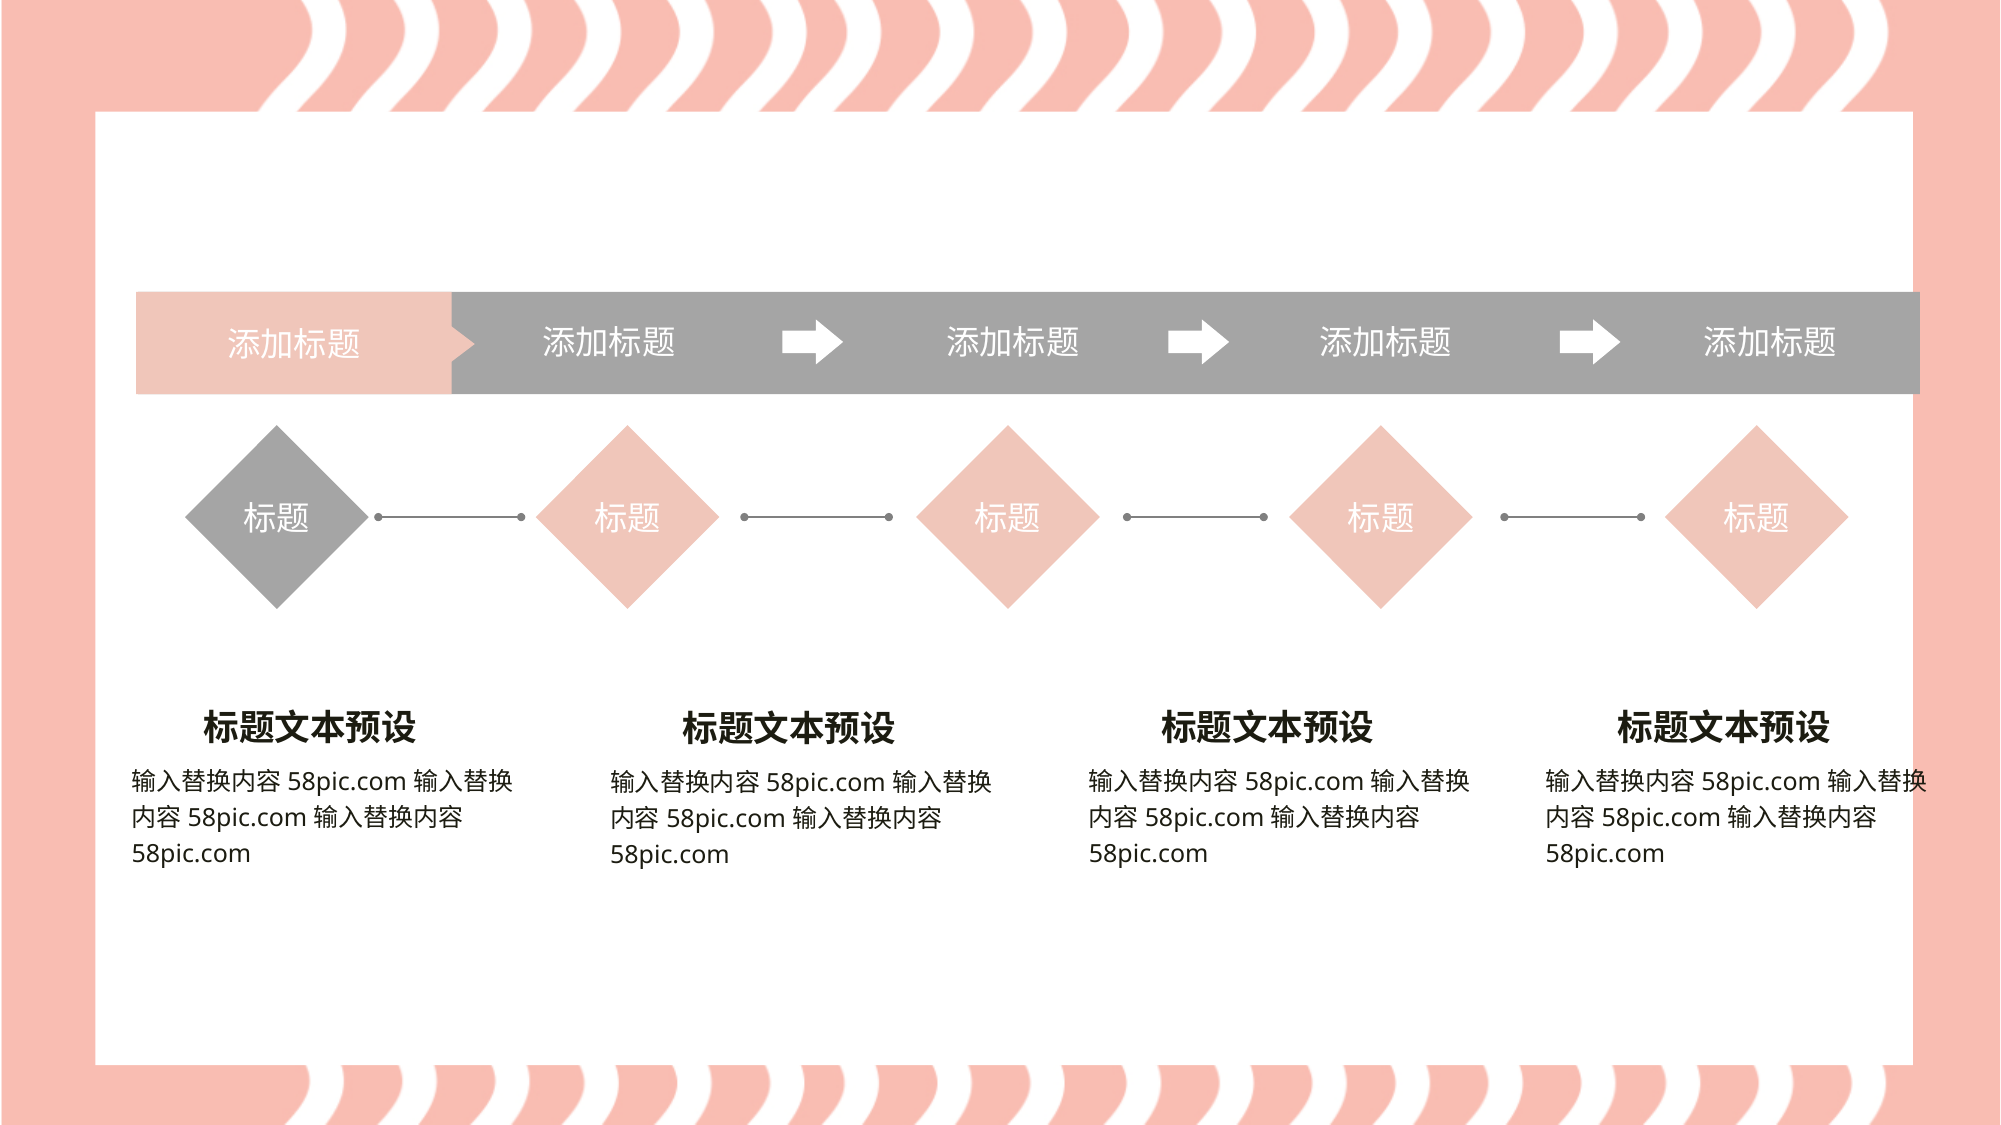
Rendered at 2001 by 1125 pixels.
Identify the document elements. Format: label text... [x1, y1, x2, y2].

text_box 标题文本预设 [667, 698, 1029, 757]
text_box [136, 291, 1920, 610]
text_box 输入替换内容58pic.com输入替换内容58pic.com输入替换内容58pic.com [1074, 752, 1491, 844]
text_box 输入替换内容58pic.com输入替换内容58pic.com输入替换内容58pic.com [595, 753, 1012, 845]
picture [3, 0, 1999, 1125]
text_box 标题文本预设 [1603, 697, 1964, 756]
text_box 标题文本预设 [1146, 697, 1507, 756]
text_box 输入替换内容58pic.com输入替换内容58pic.com输入替换内容58pic.com [116, 752, 533, 844]
text_box 标题文本预设 [189, 697, 550, 756]
text_box 输入替换内容58pic.com输入替换内容58pic.com输入替换内容58pic.com [1530, 752, 1947, 844]
